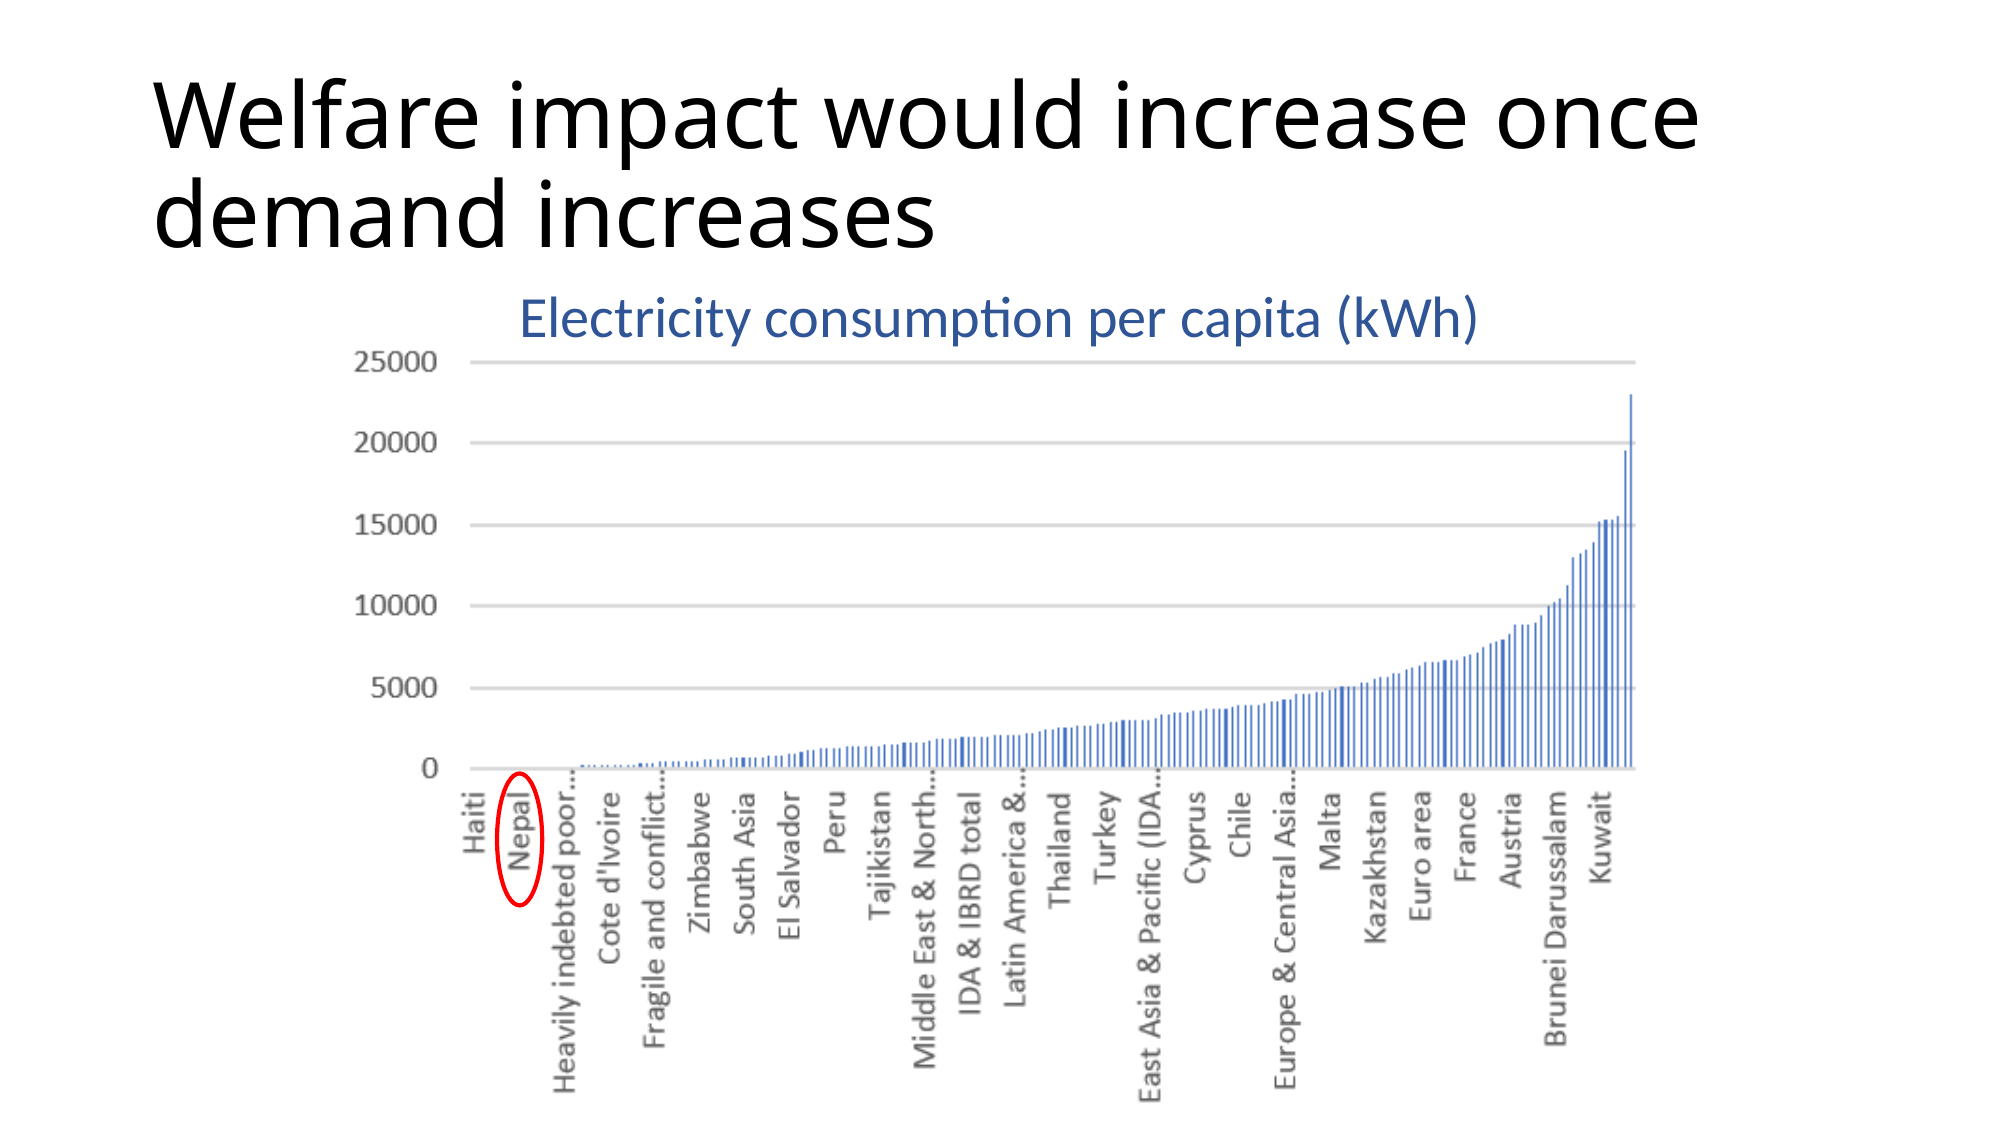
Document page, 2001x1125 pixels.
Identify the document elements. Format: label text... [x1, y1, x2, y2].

text_box Electricity consumption per capita (kWh) [232, 276, 1768, 352]
title Welfare impact would increase once demand increases [137, 59, 1863, 278]
picture [333, 331, 1666, 1125]
